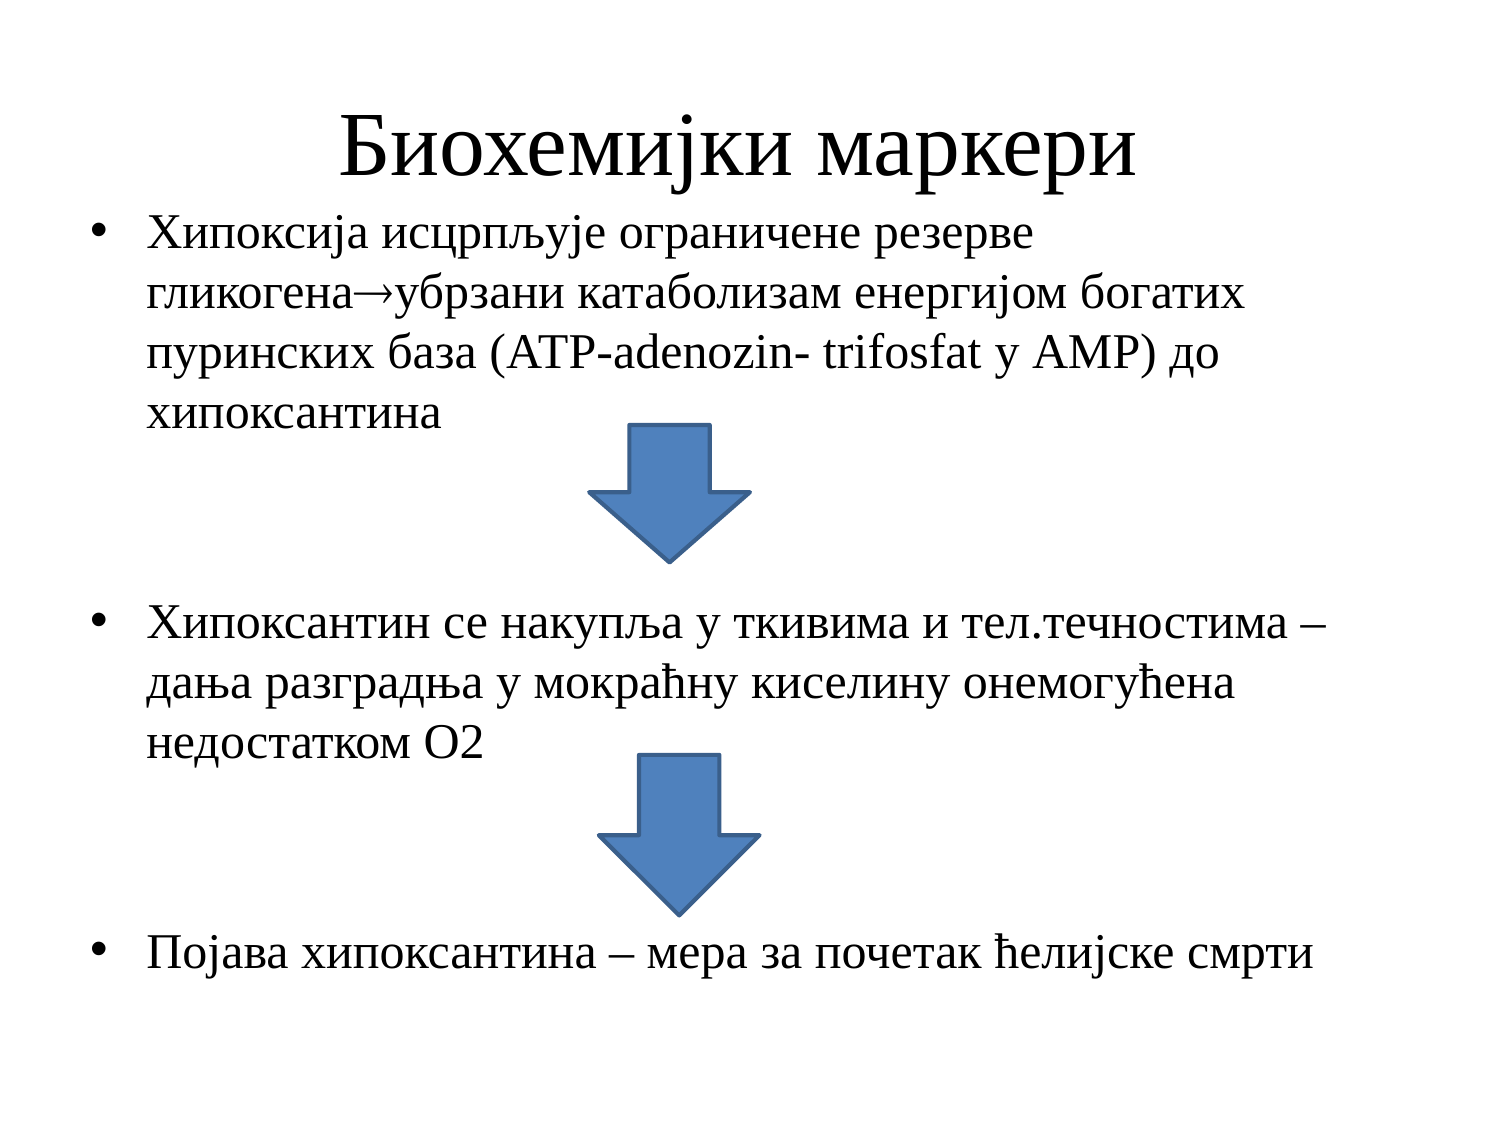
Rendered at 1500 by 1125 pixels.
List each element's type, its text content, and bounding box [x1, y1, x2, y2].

title Биохемијки маркери [75, 45, 1425, 191]
text_box [596, 752, 762, 918]
text_box [587, 422, 752, 565]
list Хипоксија исцрпљује ограничене резерве гликогенаубрзани катаболизам енергијом богатих пуринских база (АТP-adenozin- trifosfat у AMP) до хипоксантина Хипоксантин се накупља у ткивима и тел.течностима – дања разградња у мокраћну киселину онемогућена недостатком О2 Појава хипоксантина – мера за почетак ћелијске смрти [75, 191, 1425, 988]
